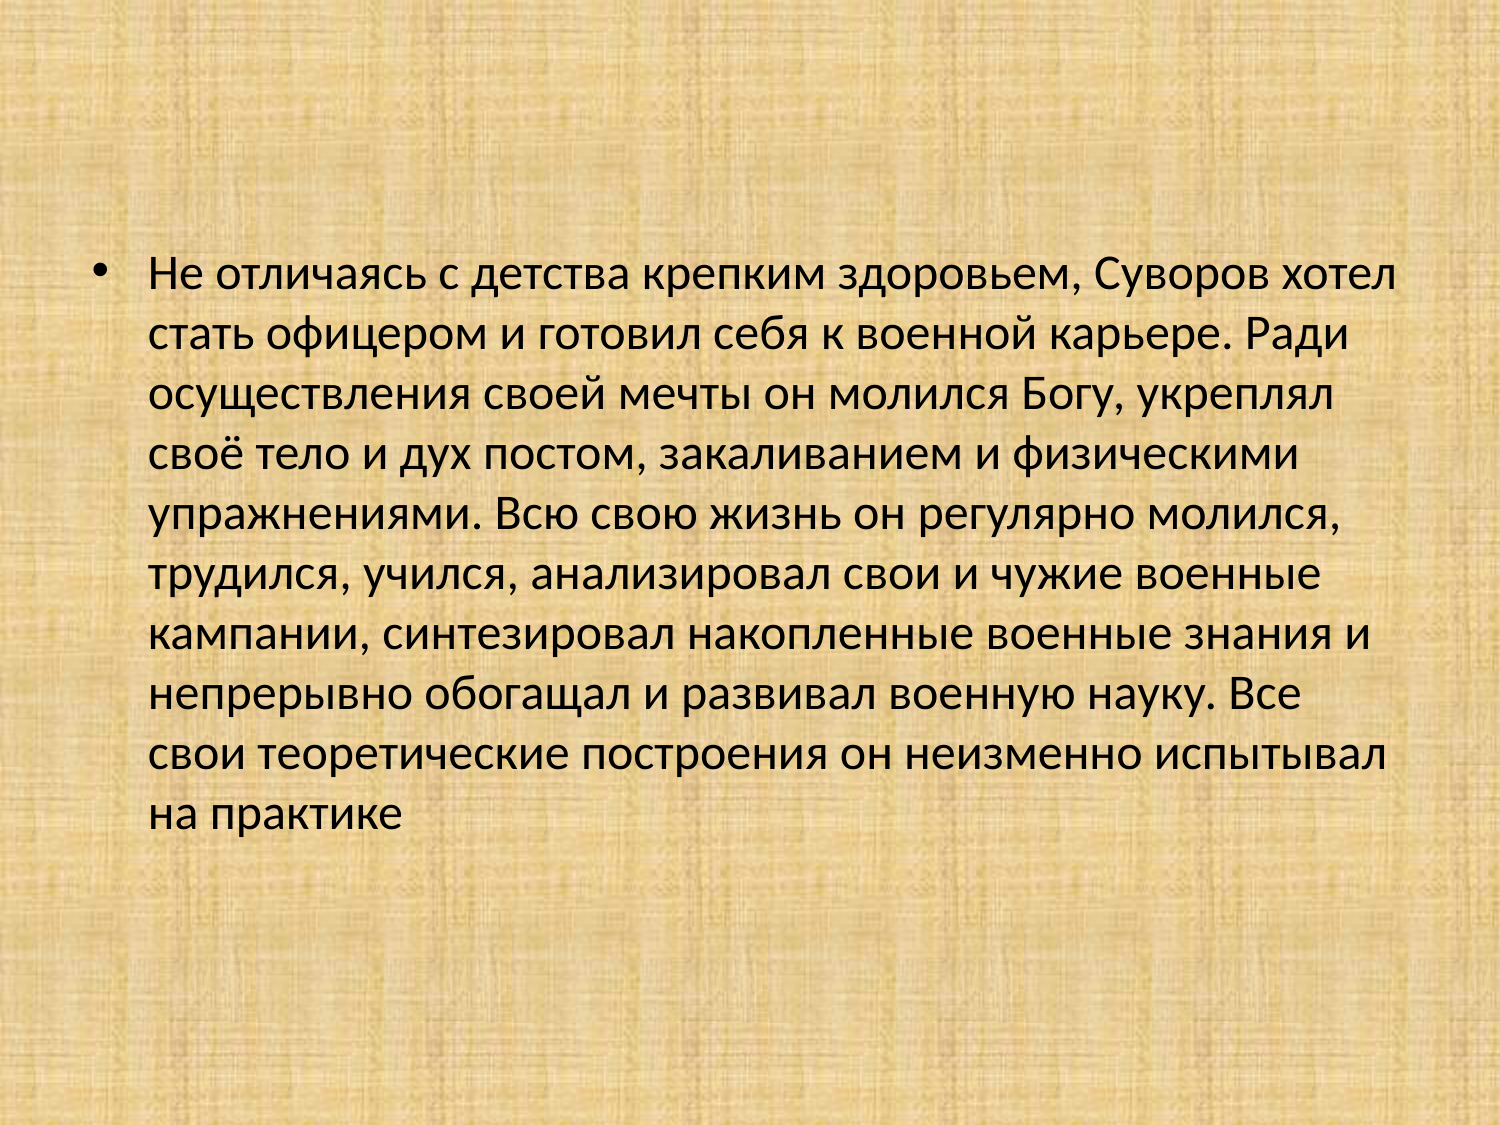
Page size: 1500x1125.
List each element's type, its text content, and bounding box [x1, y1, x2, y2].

list Не отличаясь с детства крепким здоровьем, Суворов хотел стать офицером и готовил себя к военной карьере. Ради осуществления своей мечты он молился Богу, укреплял своё тело и дух постом, закаливанием и физическими упражнениями. Всю свою жизнь он регулярно молился, трудился, учился, анализировал свои и чужие военные кампании, синтезировал накопленные военные знания и непрерывно обогащал и развивал военную науку. Все свои теоретические построения он неизменно испытывал на практике [76, 231, 1427, 882]
picture [0, 0, 1500, 1125]
